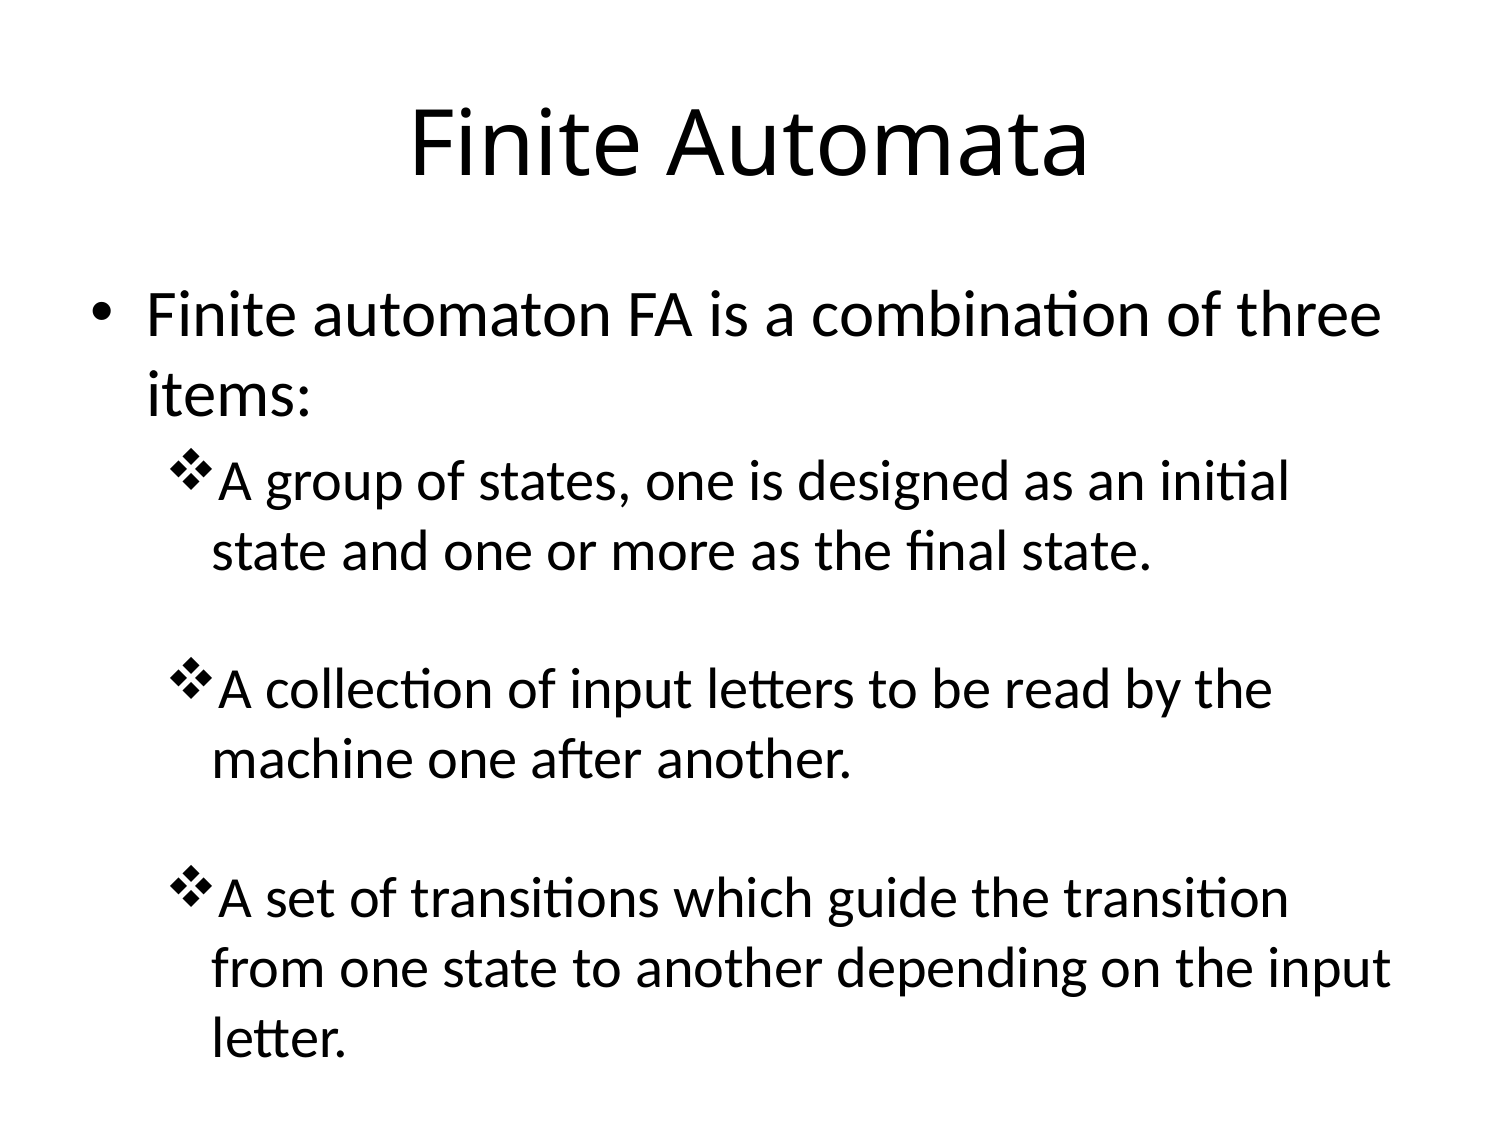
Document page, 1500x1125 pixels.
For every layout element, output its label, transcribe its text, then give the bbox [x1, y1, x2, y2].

title Finite Automata [75, 45, 1425, 233]
list Finite automaton FA is a combination of three items: A group of states, one is designed as an initial state and one or more as the final state. A collection of input letters to be read by the machine one after another. A set of transitions which guide the transition from one state to another depending on the input letter. [75, 262, 1425, 1088]
